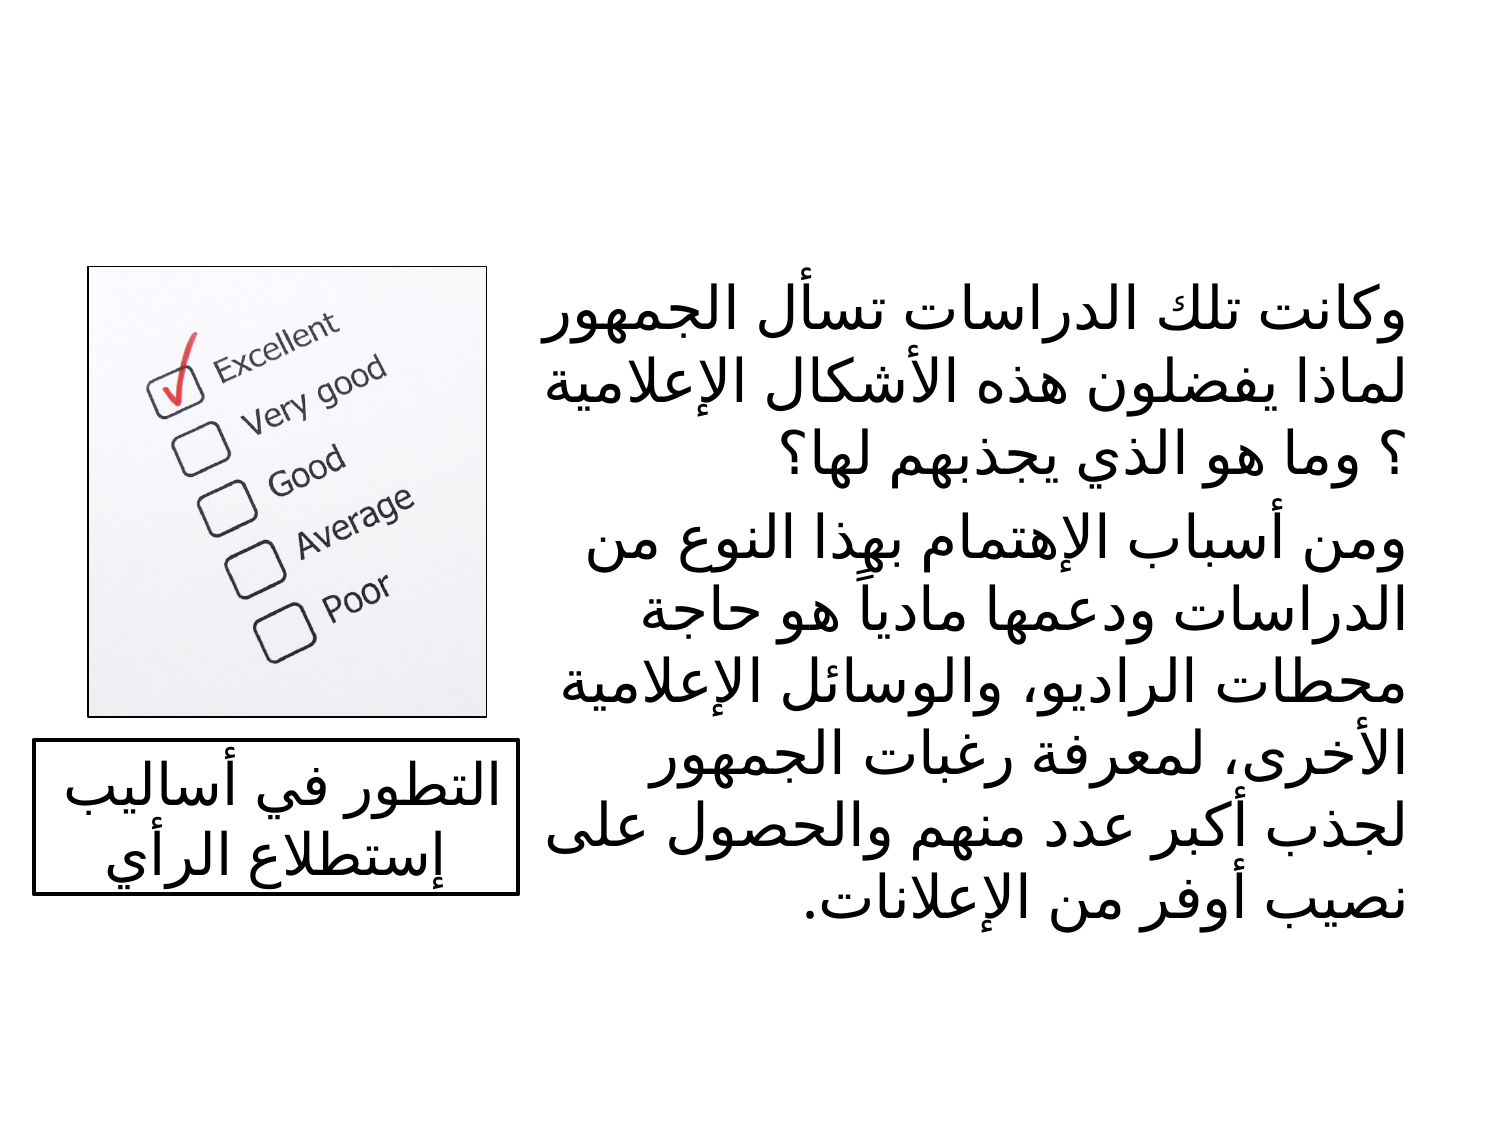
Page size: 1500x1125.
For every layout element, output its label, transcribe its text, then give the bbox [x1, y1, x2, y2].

text_box التطور في أساليب إستطلاع الرأي [32, 738, 520, 896]
list وكانت تلك الدراسات تسأل الجمهور لماذا يفضلون هذه الأشكال الإعلامية ؟ وما هو الذي يجذبهم لها؟ ومن أسباب الإهتمام بهذا النوع من الدراسات ودعمها مادياً هو حاجة محطات الراديو، والوسائل الإعلامية الأخرى، لمعرفة رغبات الجمهور لجذب أكبر عدد منهم والحصول على نصيب أوفر من الإعلانات. [525, 262, 1425, 1005]
picture [88, 266, 486, 717]
